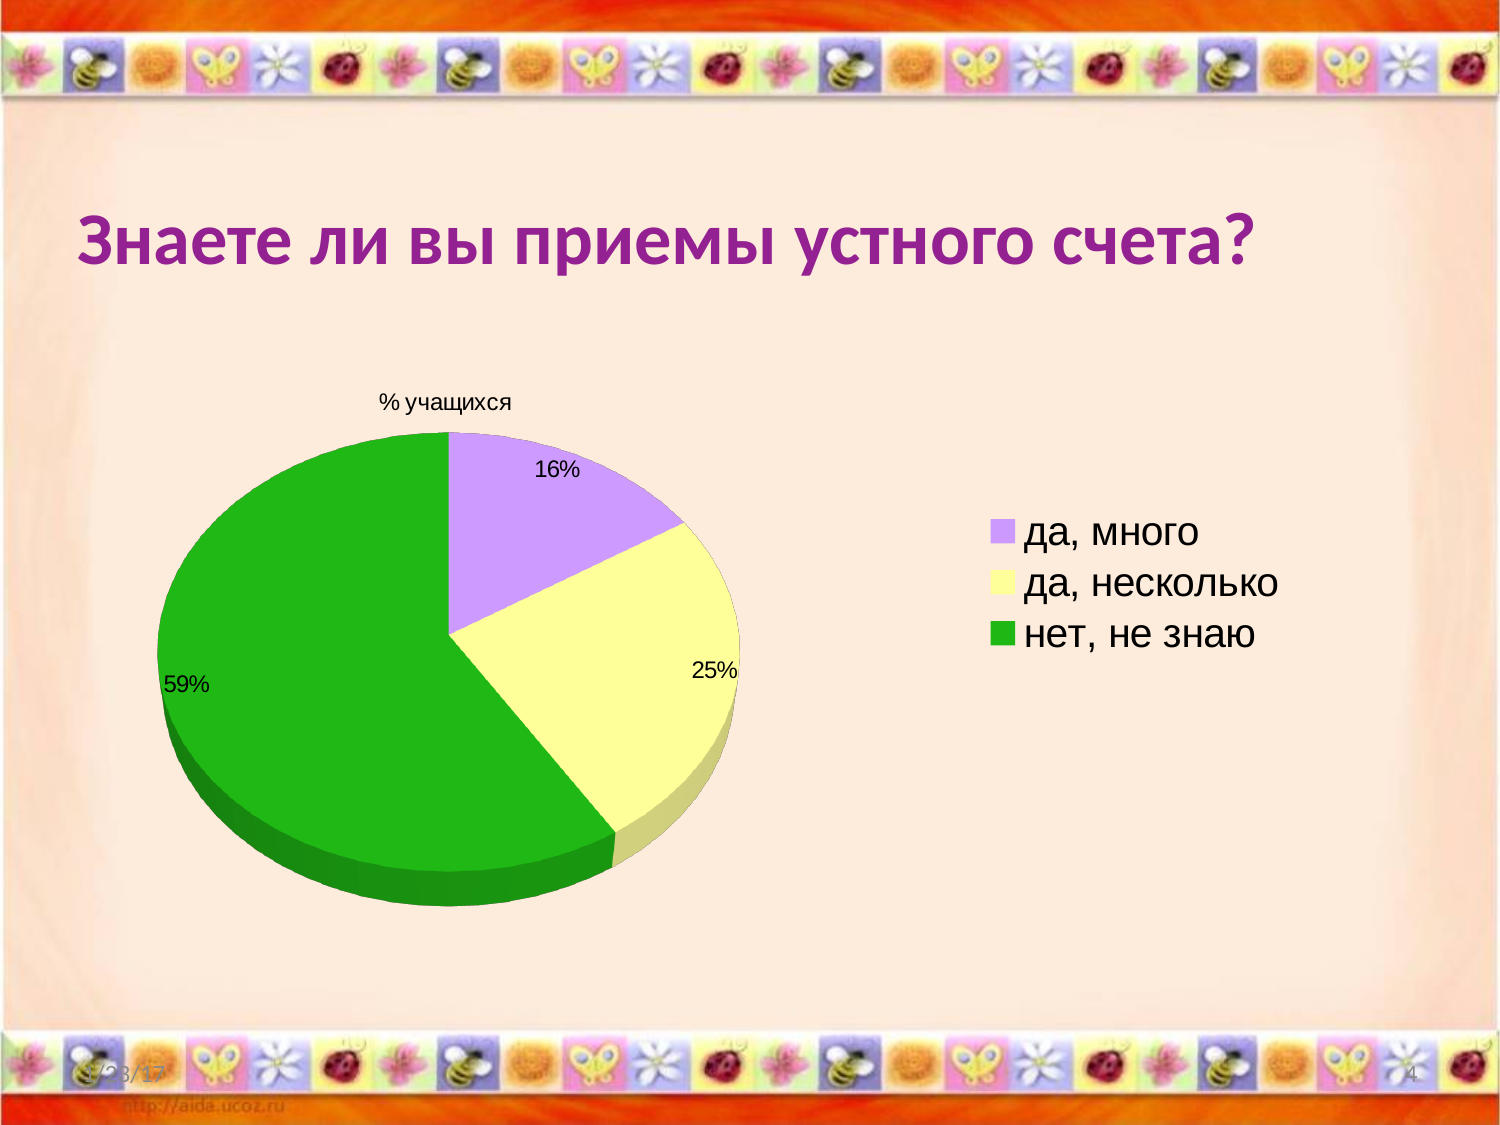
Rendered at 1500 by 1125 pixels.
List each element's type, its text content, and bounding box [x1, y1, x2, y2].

title Знаете ли вы приемы устного счета? [68, 147, 1431, 323]
picture [0, 0, 1500, 1125]
slide_number 4 [1394, 1050, 1426, 1096]
chart [121, 381, 1322, 914]
text_box 1/23/17 [75, 1050, 425, 1095]
